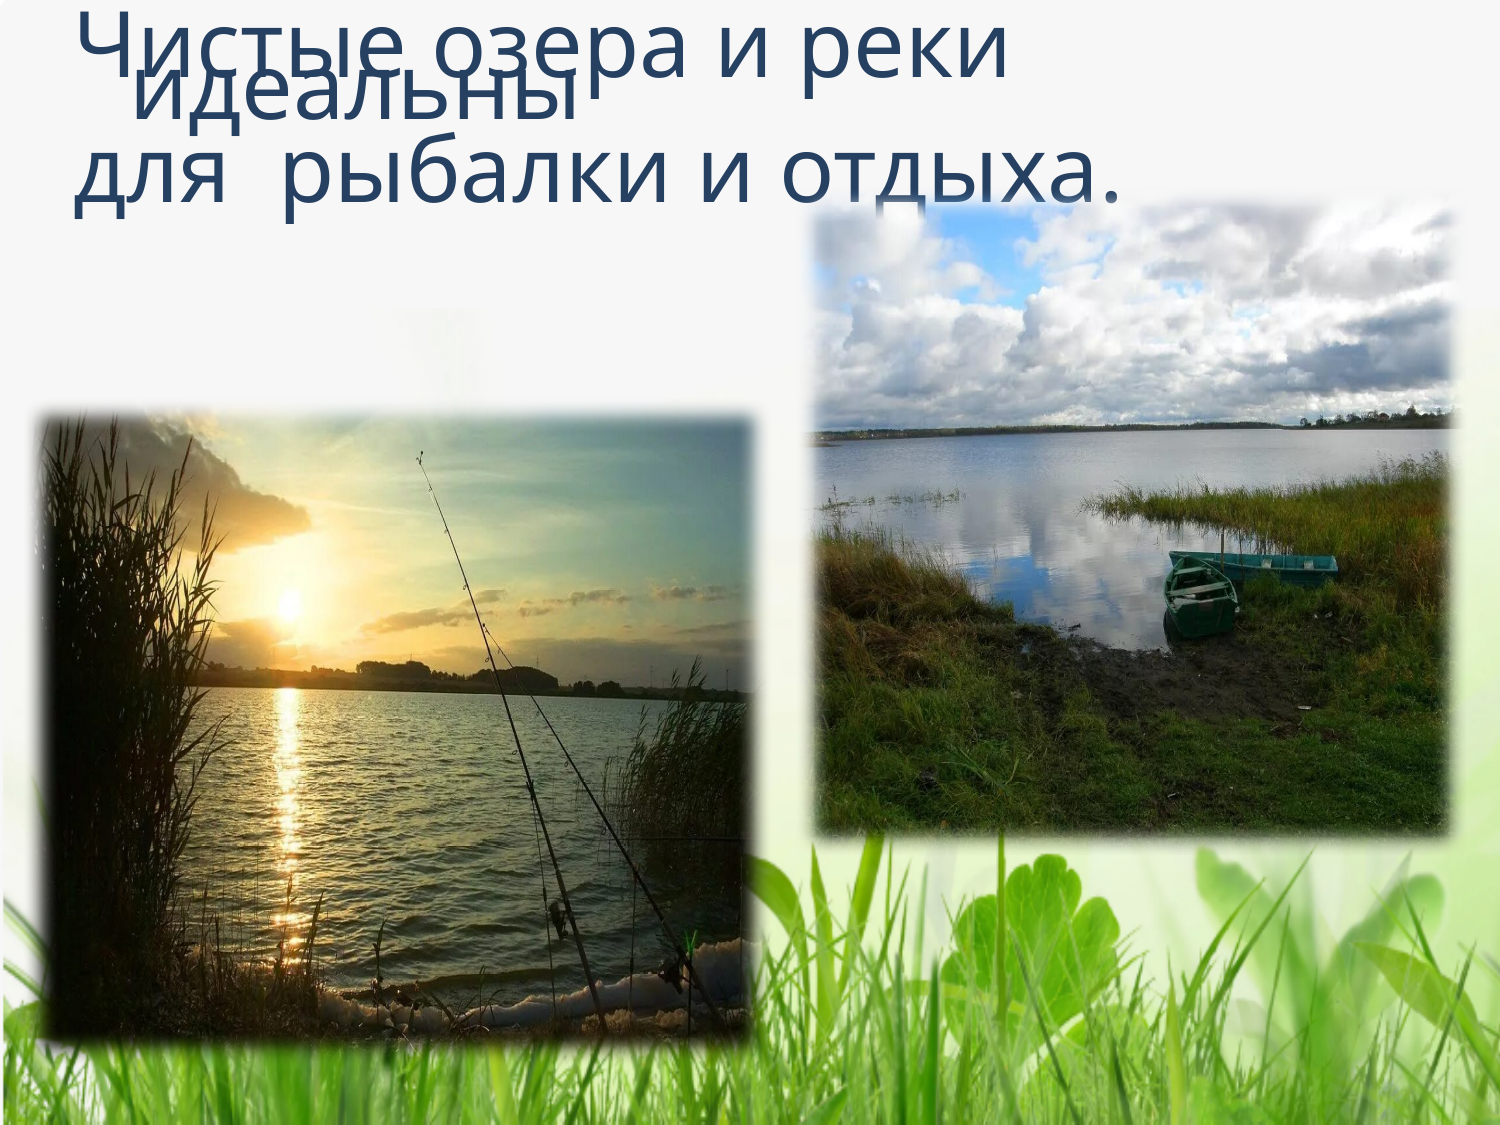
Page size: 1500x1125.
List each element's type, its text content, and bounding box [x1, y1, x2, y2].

picture [0, 0, 1500, 1125]
text_box Чистые озера и реки идеальны для рыбалки и отдыха. [58, 46, 1465, 229]
